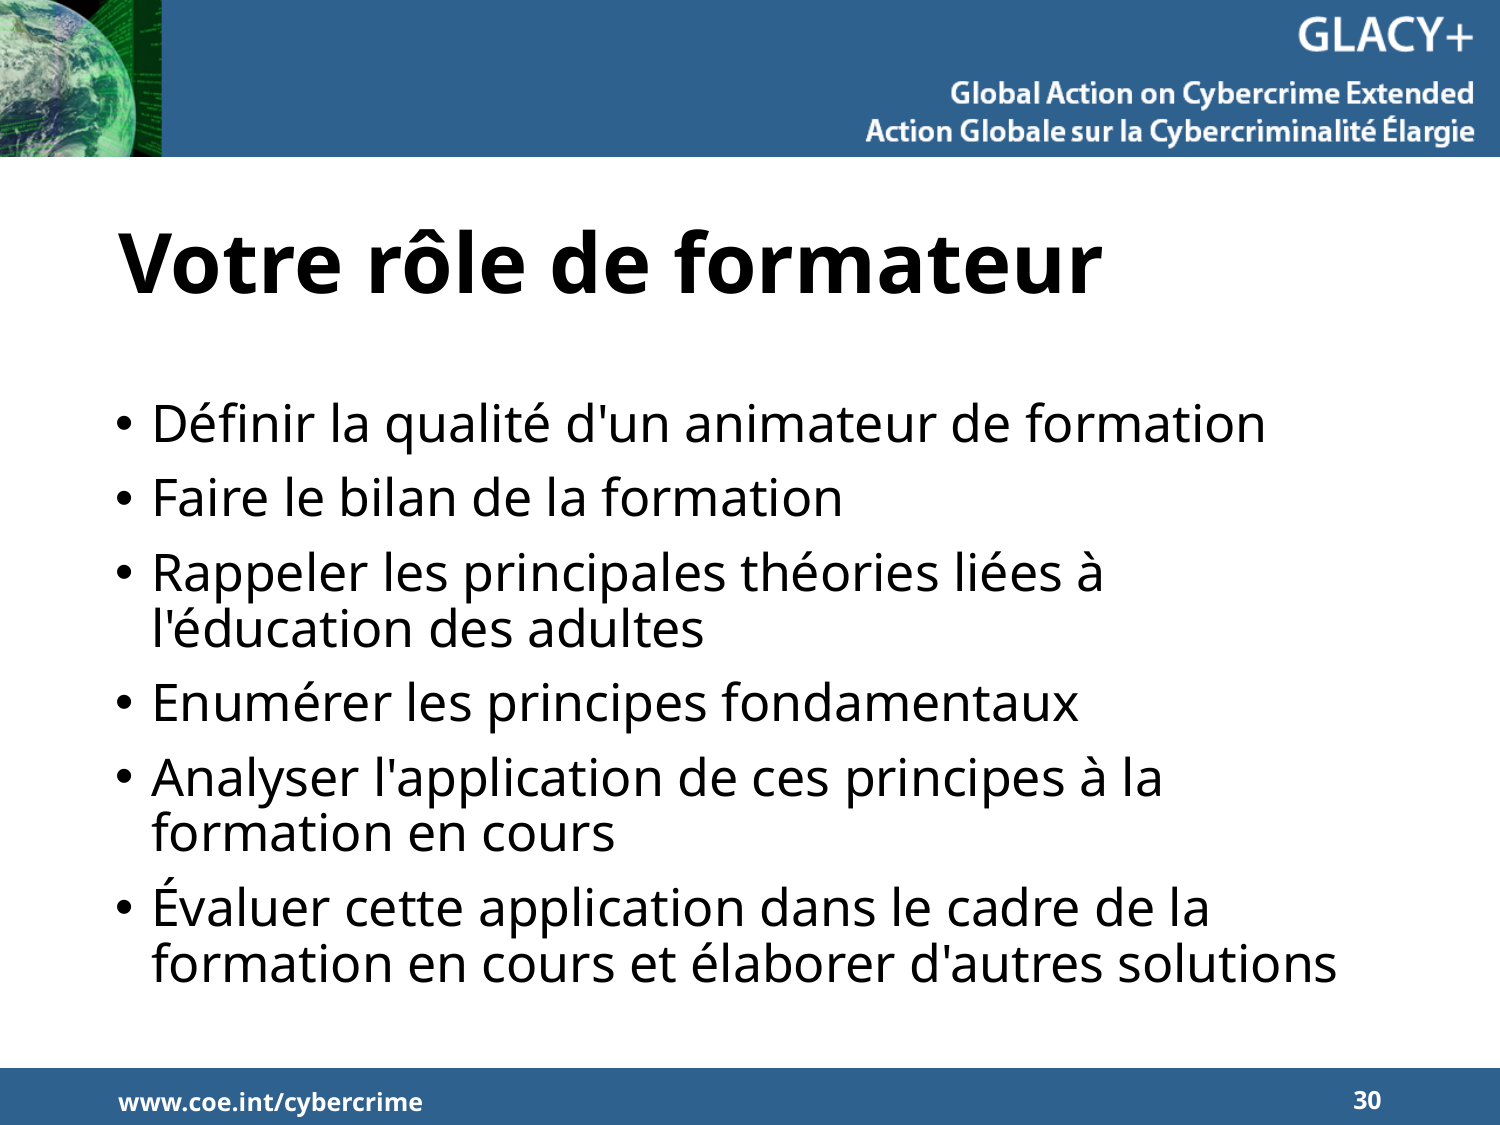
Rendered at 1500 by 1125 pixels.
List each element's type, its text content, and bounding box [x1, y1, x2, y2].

title Votre rôle de formateur [103, 171, 1397, 363]
picture [0, 0, 1500, 157]
slide_number 30 [1059, 1071, 1397, 1125]
slide_number www.coe.int/cybercrime [103, 1071, 491, 1125]
list Définir la qualité d'un animateur de formation Faire le bilan de la formation Rappeler les principales théories liées à l'éducation des adultes Enumérer les principes fondamentaux Analyser l'application de ces principes à la formation en cours Évaluer cette application dans le cadre de la formation en cours et élaborer d'autres solutions [100, 390, 1394, 1044]
